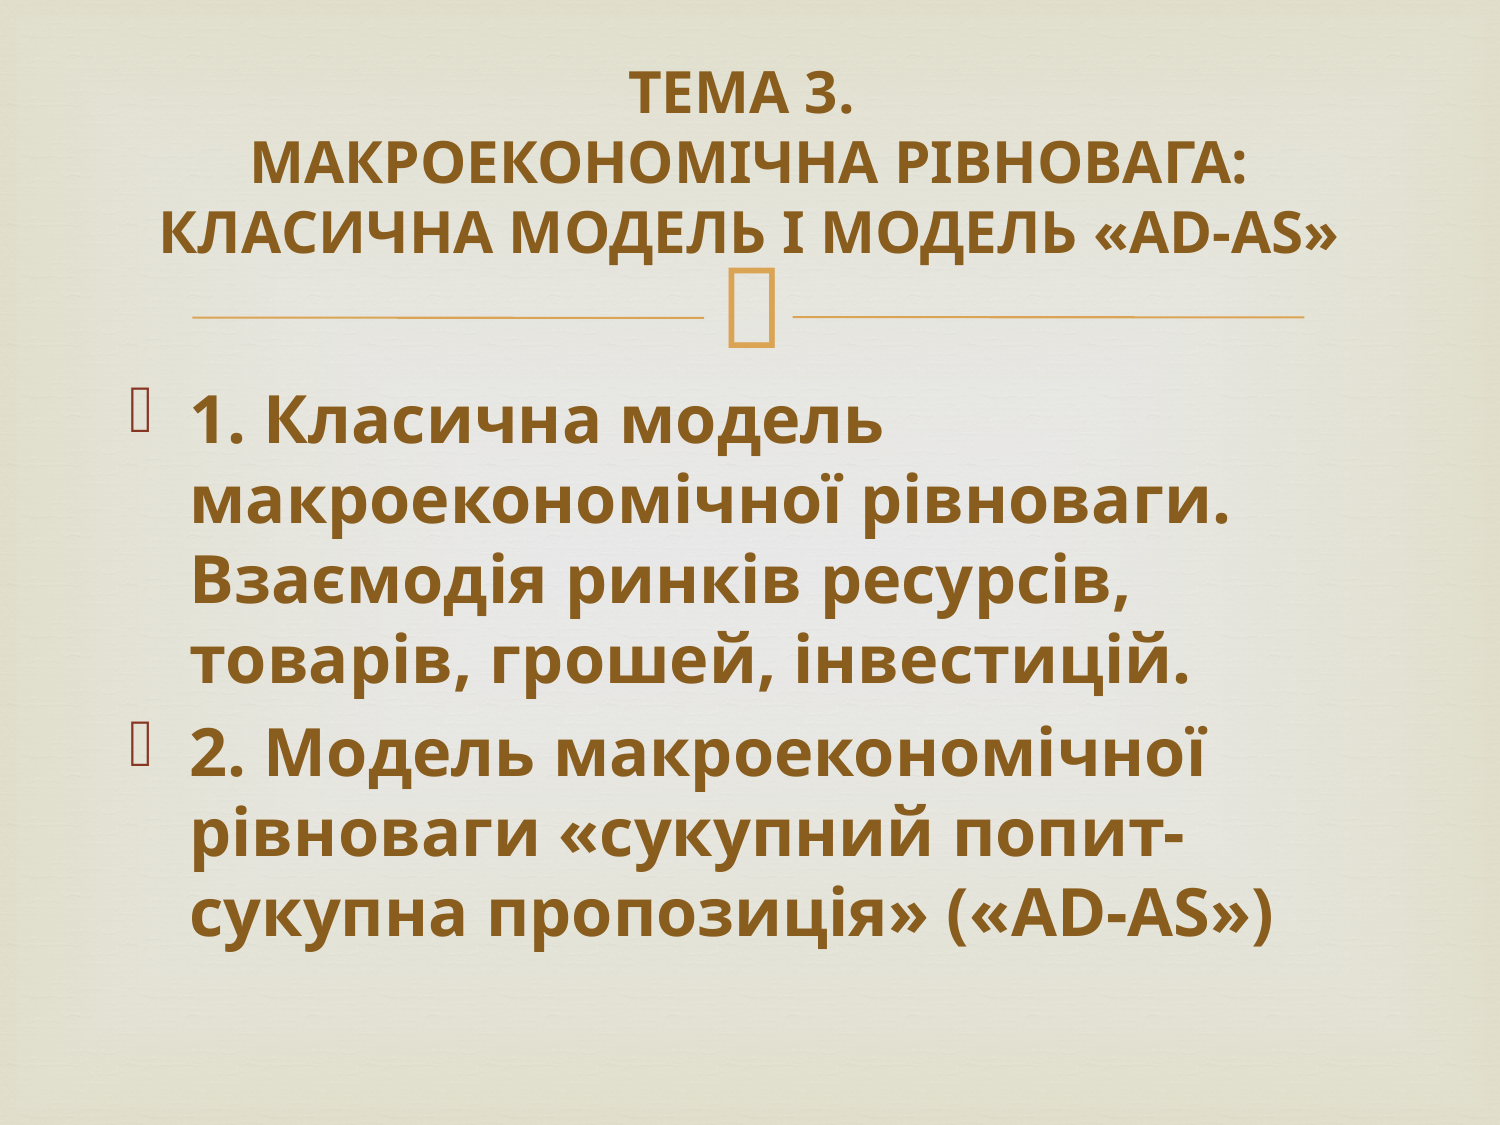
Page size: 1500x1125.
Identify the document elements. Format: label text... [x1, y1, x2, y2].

list 1. Класична модель макроекономічної рівноваги. Взаємодія ринків ресурсів, товарів, грошей, інвестицій. 2. Модель макроекономічної рівноваги «сукупний попит-сукупна пропозиція» («AD-AS») [114, 368, 1447, 1005]
title ТЕМА 3. МАКРОЕКОНОМІЧНА РІВНОВАГА: КЛАСИЧНА МОДЕЛЬ І МОДЕЛЬ «AD-AS» [112, 54, 1386, 267]
